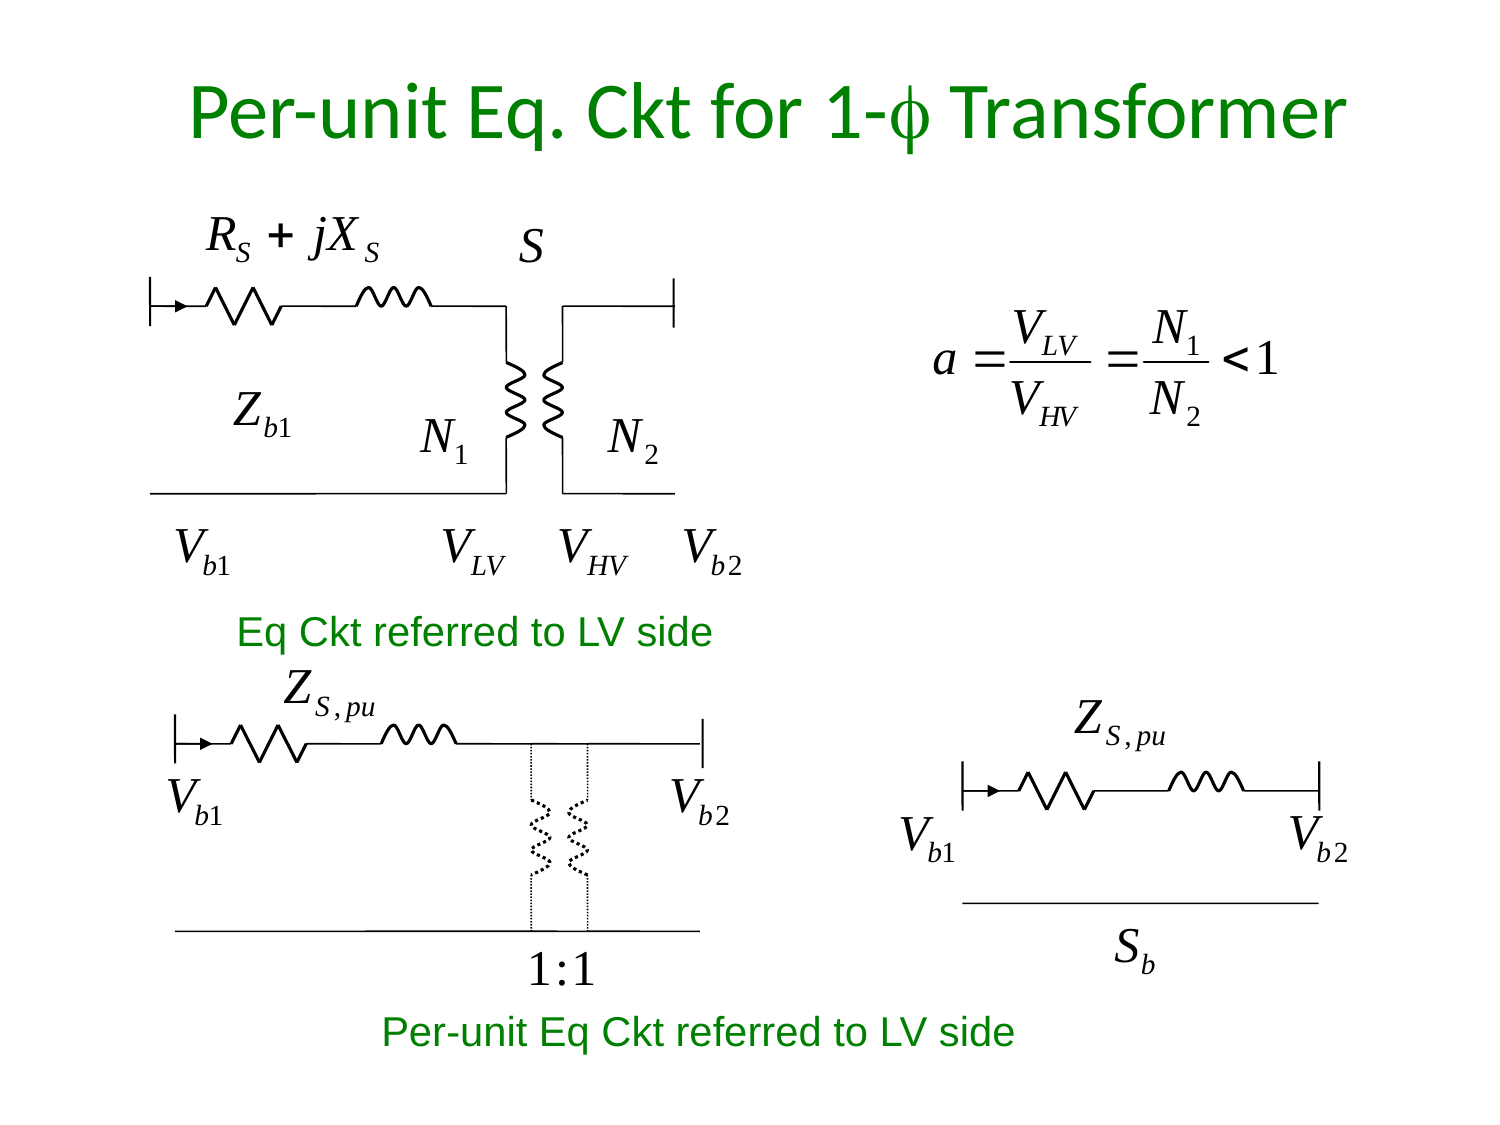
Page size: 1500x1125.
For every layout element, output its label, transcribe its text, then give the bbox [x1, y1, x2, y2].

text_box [169, 512, 238, 588]
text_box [665, 762, 738, 838]
title Per-unit Eq. Ckt for 1- Transformer [62, 50, 1475, 163]
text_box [196, 199, 390, 276]
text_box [1105, 911, 1165, 988]
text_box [895, 799, 963, 876]
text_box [1065, 682, 1175, 763]
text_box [162, 762, 230, 838]
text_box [174, 724, 701, 932]
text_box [1284, 799, 1357, 876]
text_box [409, 401, 478, 474]
text_box Eq Ckt referred to LV side [150, 597, 800, 663]
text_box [524, 939, 600, 999]
text_box Per-unit Eq Ckt referred to LV side [149, 997, 1363, 1063]
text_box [224, 374, 301, 451]
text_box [437, 512, 518, 588]
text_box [962, 771, 1319, 904]
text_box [597, 401, 669, 474]
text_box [149, 287, 676, 494]
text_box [678, 512, 751, 588]
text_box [553, 512, 642, 588]
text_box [924, 295, 1285, 438]
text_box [274, 653, 385, 723]
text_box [510, 216, 557, 276]
